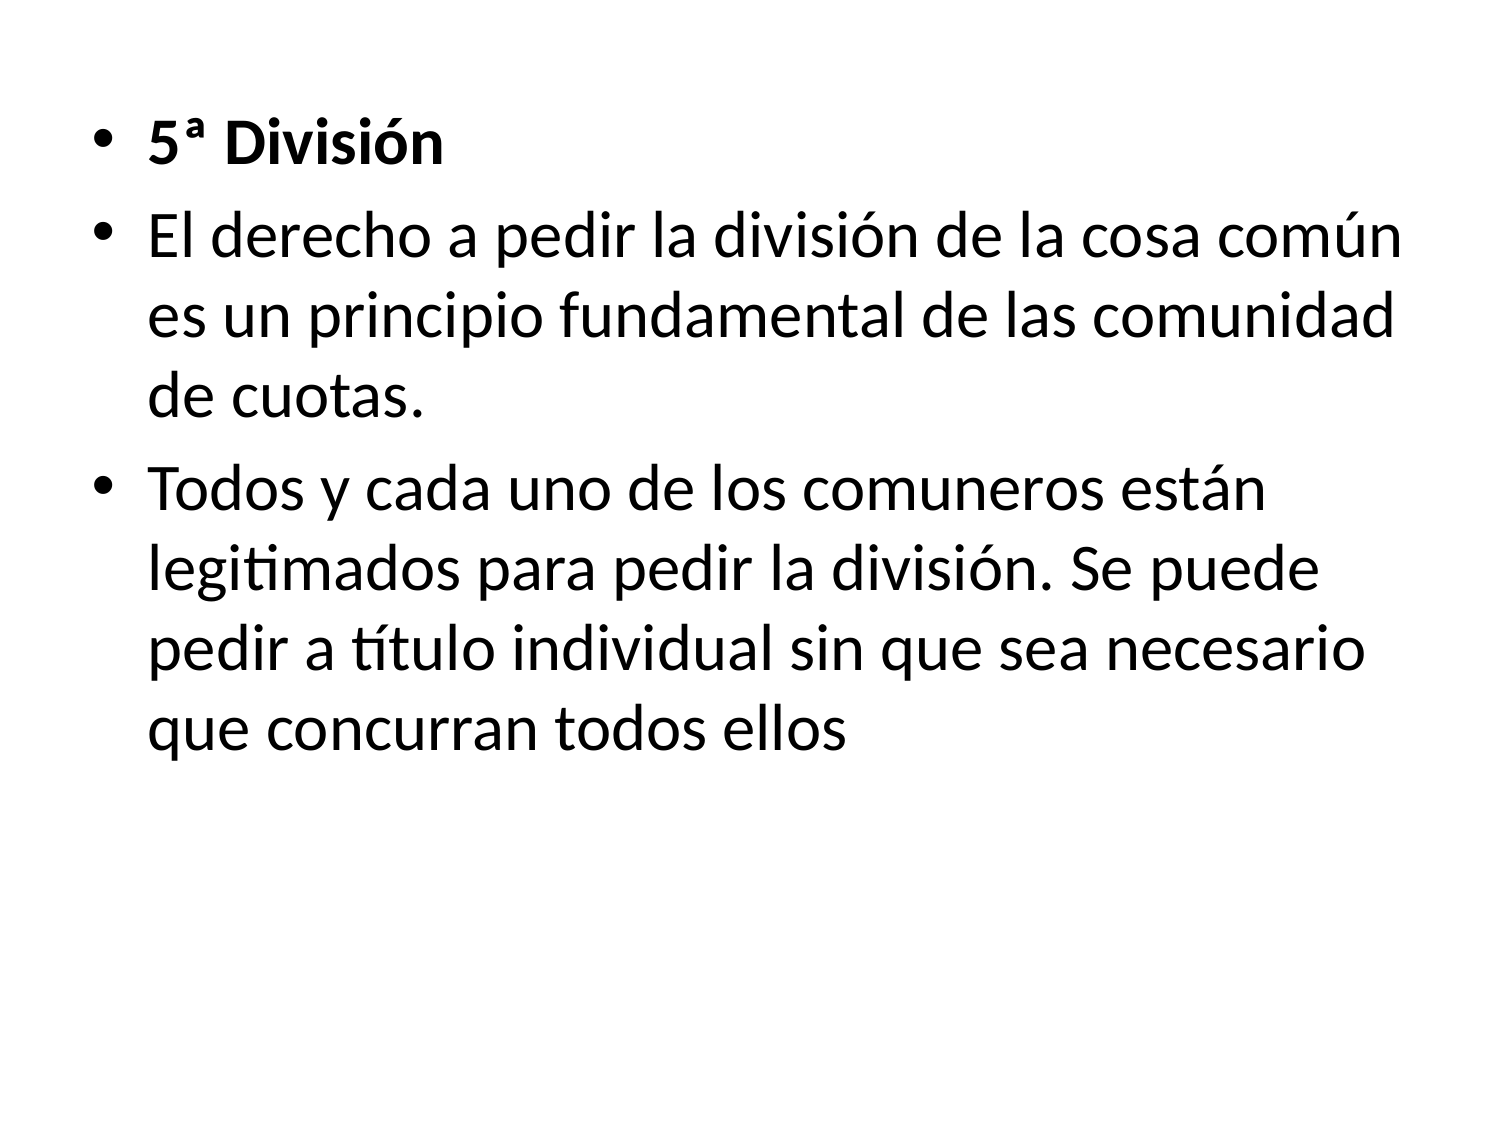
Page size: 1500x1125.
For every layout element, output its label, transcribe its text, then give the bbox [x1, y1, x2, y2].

list 5ª División El derecho a pedir la división de la cosa común es un principio fundamental de las comunidad de cuotas. Todos y cada uno de los comuneros están legitimados para pedir la división. Se puede pedir a título individual sin que sea necesario que concurran todos ellos [76, 90, 1427, 929]
